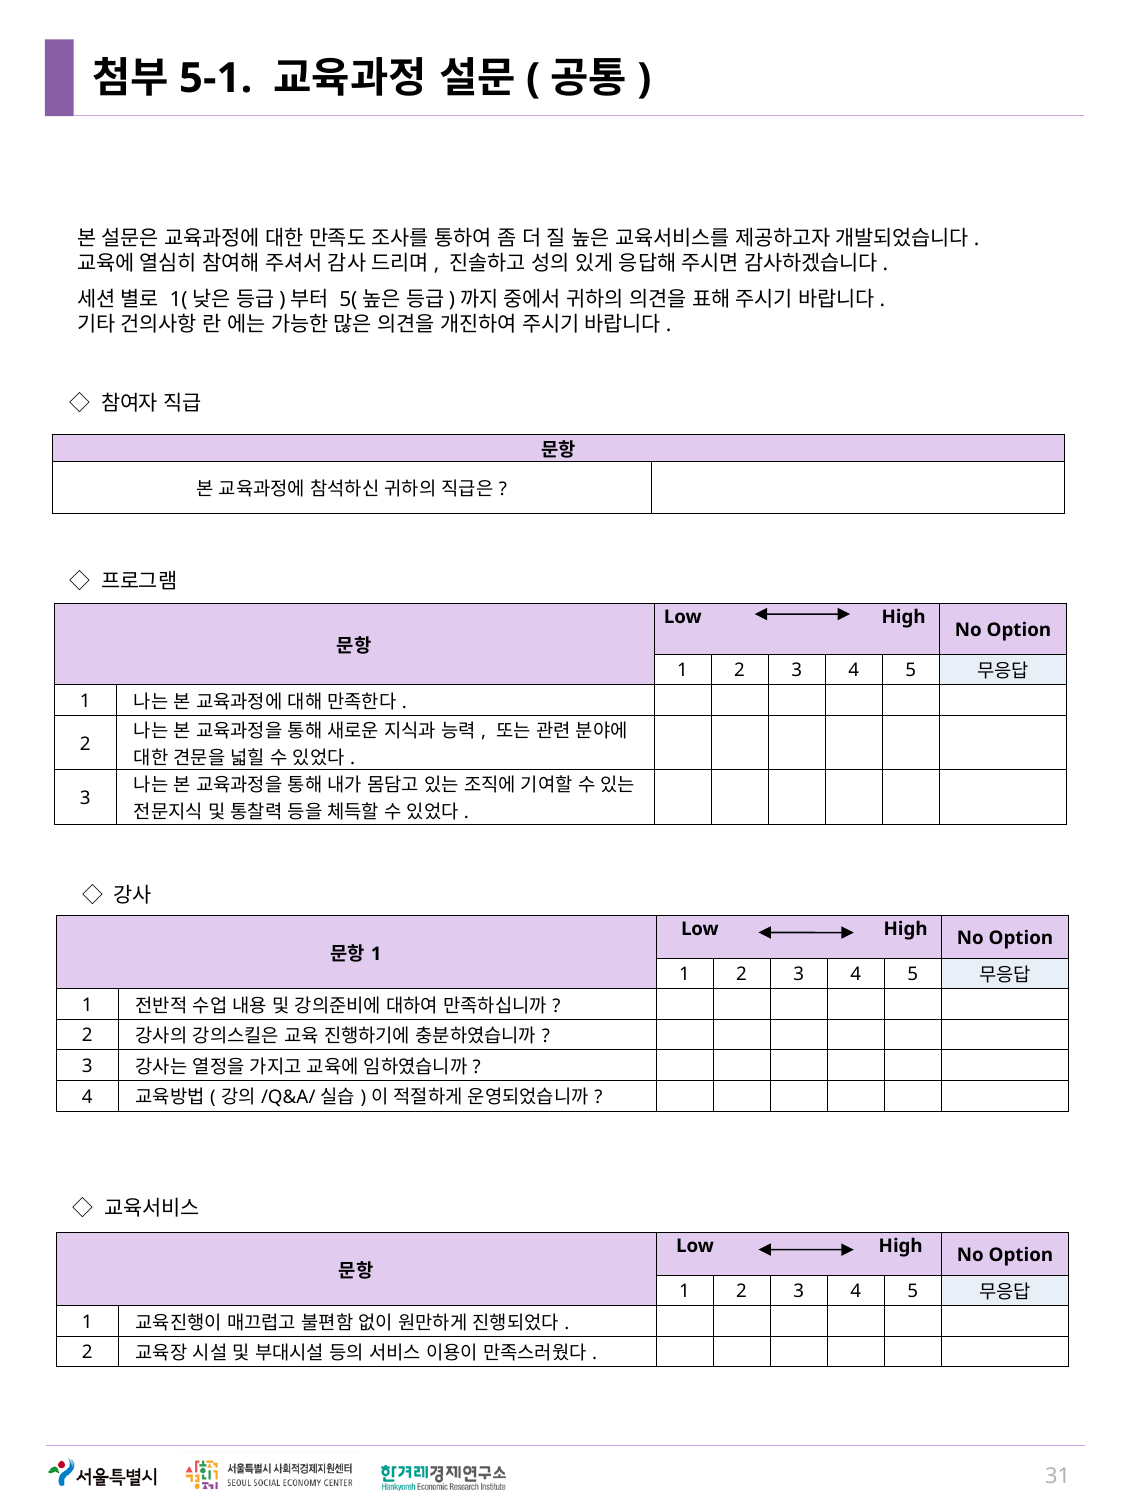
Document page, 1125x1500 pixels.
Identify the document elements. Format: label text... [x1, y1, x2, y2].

text_box ◇ 강사 [63, 874, 1081, 915]
table_cell [712, 716, 768, 769]
table_cell [885, 1306, 941, 1336]
table_cell [826, 770, 882, 824]
picture [178, 1451, 360, 1499]
table_cell [655, 770, 711, 824]
table_cell 5 [883, 655, 939, 684]
table_cell 4 [57, 1081, 118, 1111]
table_cell [652, 462, 1064, 513]
table_cell 교육방법(강의/Q&A/실습)이 적절하게 운영되었습니까? [119, 1081, 656, 1111]
table_cell 교육진행이 매끄럽고 불편함 없이 원만하게 진행되었다. [119, 1306, 656, 1336]
table_cell [712, 685, 768, 715]
text_box 본 설문은 교육과정에 대한 만족도 조사를 통하여 좀 더 질 높은 교육서비스를 제공하고자 개발되었습니다. 교육에 열심히 참여해 주셔서 감사 드리며, 진솔하고 성의 있게 응답해 주시면 감사하겠습니다. 세션 별로 1(낮은 등급)부터 5(높은 등급)까지 중에서 귀하의 의견을 표해 주시기 바랍니다. 기타 건의사항 란 에는 가능한 많은 의견을 개진하여 주시기 바랍니다. [62, 217, 1032, 343]
table_cell [769, 685, 825, 715]
table_cell [657, 989, 713, 1019]
table_cell 2 [57, 1337, 118, 1366]
table_cell [657, 1306, 713, 1336]
table_cell [769, 716, 825, 769]
table_cell [883, 716, 939, 769]
table_header No Option [940, 604, 1066, 654]
table_header 문항 [57, 1233, 656, 1305]
table_cell [942, 989, 1068, 1019]
table_cell [940, 770, 1066, 824]
table_cell [826, 716, 882, 769]
table_cell 무응답 [940, 655, 1066, 684]
table_cell 전반적 수업 내용 및 강의준비에 대하여 만족하십니까? [119, 989, 656, 1019]
table_cell 2 [712, 655, 768, 684]
table_cell [885, 1081, 941, 1111]
table_cell [771, 1337, 827, 1366]
table_cell [771, 1020, 827, 1049]
title 첨부5-1. 교육과정 설문(공통) [77, 49, 1034, 110]
text_box ◇ 참여자 직급 [50, 382, 1068, 423]
table_cell [712, 770, 768, 824]
table_header 문항 [53, 435, 1064, 461]
table_cell [942, 1337, 1068, 1366]
table_cell [942, 1020, 1068, 1049]
table_cell [657, 1020, 713, 1049]
table_cell [885, 989, 941, 1019]
table_header Low High [657, 916, 941, 958]
table_cell 4 [828, 1276, 884, 1305]
table_cell 2 [714, 959, 770, 988]
table_cell [771, 989, 827, 1019]
table_cell 나는 본 교육과정을 통해 새로운 지식과 능력, 또는 관련 분야에 대한 견문을 넓힐 수 있었다. [117, 716, 654, 769]
table_cell 3 [771, 959, 827, 988]
table_cell 강사는 열정을 가지고 교육에 임하였습니까? [119, 1050, 656, 1080]
table_cell [828, 1337, 884, 1366]
table_cell [771, 1306, 827, 1336]
table_cell [657, 1050, 713, 1080]
table_cell [714, 1050, 770, 1080]
table_cell 1 [655, 655, 711, 684]
table_cell [769, 770, 825, 824]
table_header No Option [942, 916, 1068, 958]
table_cell [828, 1081, 884, 1111]
table_cell 5 [885, 959, 941, 988]
table_cell 1 [57, 1306, 118, 1336]
table_cell [714, 1337, 770, 1366]
table_cell 1 [657, 959, 713, 988]
table_cell [828, 989, 884, 1019]
table_cell [942, 1306, 1068, 1336]
text_box ◇ 교육서비스 [53, 1187, 1071, 1228]
table_cell [942, 1081, 1068, 1111]
table_cell 나는 본 교육과정을 통해 내가 몸담고 있는 조직에 기여할 수 있는 전문지식 및 통찰력 등을 체득할 수 있었다. [117, 770, 654, 824]
text_box [758, 1243, 854, 1256]
table_cell 강사의 강의스킬은 교육 진행하기에 충분하였습니까? [119, 1020, 656, 1049]
table_cell [771, 1081, 827, 1111]
text_box ◇ 프로그램 [50, 559, 1068, 600]
table_cell [885, 1337, 941, 1366]
table_cell [885, 1020, 941, 1049]
table_cell 3 [57, 1050, 118, 1080]
table_cell [940, 685, 1066, 715]
table_cell [657, 1081, 713, 1111]
table_cell 4 [826, 655, 882, 684]
table_cell 1 [57, 989, 118, 1019]
table_cell 교육장 시설 및 부대시설 등의 서비스 이용이 만족스러웠다. [119, 1337, 656, 1366]
table_cell [714, 1020, 770, 1049]
table_cell 2 [714, 1276, 770, 1305]
table_cell [655, 716, 711, 769]
table_header 문항1 [57, 916, 656, 988]
text_box [758, 926, 854, 939]
table_cell 2 [57, 1020, 118, 1049]
table_cell 3 [771, 1276, 827, 1305]
table_cell [940, 716, 1066, 769]
table_cell 나는 본 교육과정에 대해 만족한다. [117, 685, 654, 715]
table_cell [942, 1050, 1068, 1080]
table_cell 5 [885, 1276, 941, 1305]
table_header No Option [942, 1233, 1068, 1275]
table_cell 1 [55, 685, 116, 715]
table_cell [883, 770, 939, 824]
table_cell [771, 1050, 827, 1080]
table_cell 2 [55, 716, 116, 769]
table_cell [714, 1081, 770, 1111]
table_cell [885, 1050, 941, 1080]
table_cell [714, 989, 770, 1019]
table_cell [826, 685, 882, 715]
picture [381, 1465, 506, 1491]
table_cell 3 [769, 655, 825, 684]
table_cell [655, 685, 711, 715]
table_cell [828, 1050, 884, 1080]
table_cell 1 [657, 1276, 713, 1305]
slide_number 31 [832, 1436, 1086, 1500]
table_header Low High [657, 1233, 941, 1275]
table_cell 3 [55, 770, 116, 824]
table_header Low High [655, 604, 939, 654]
table_header 문항 [55, 604, 654, 684]
table_cell [657, 1337, 713, 1366]
text_box [754, 607, 850, 621]
picture [48, 1457, 157, 1486]
table_cell 무응답 [942, 959, 1068, 988]
table_cell [883, 685, 939, 715]
table_cell 본 교육과정에 참석하신 귀하의 직급은? [53, 462, 651, 513]
table_cell [828, 1306, 884, 1336]
table_cell 무응답 [942, 1276, 1068, 1305]
table_cell [828, 1020, 884, 1049]
table_cell [714, 1306, 770, 1336]
table_cell 4 [828, 959, 884, 988]
